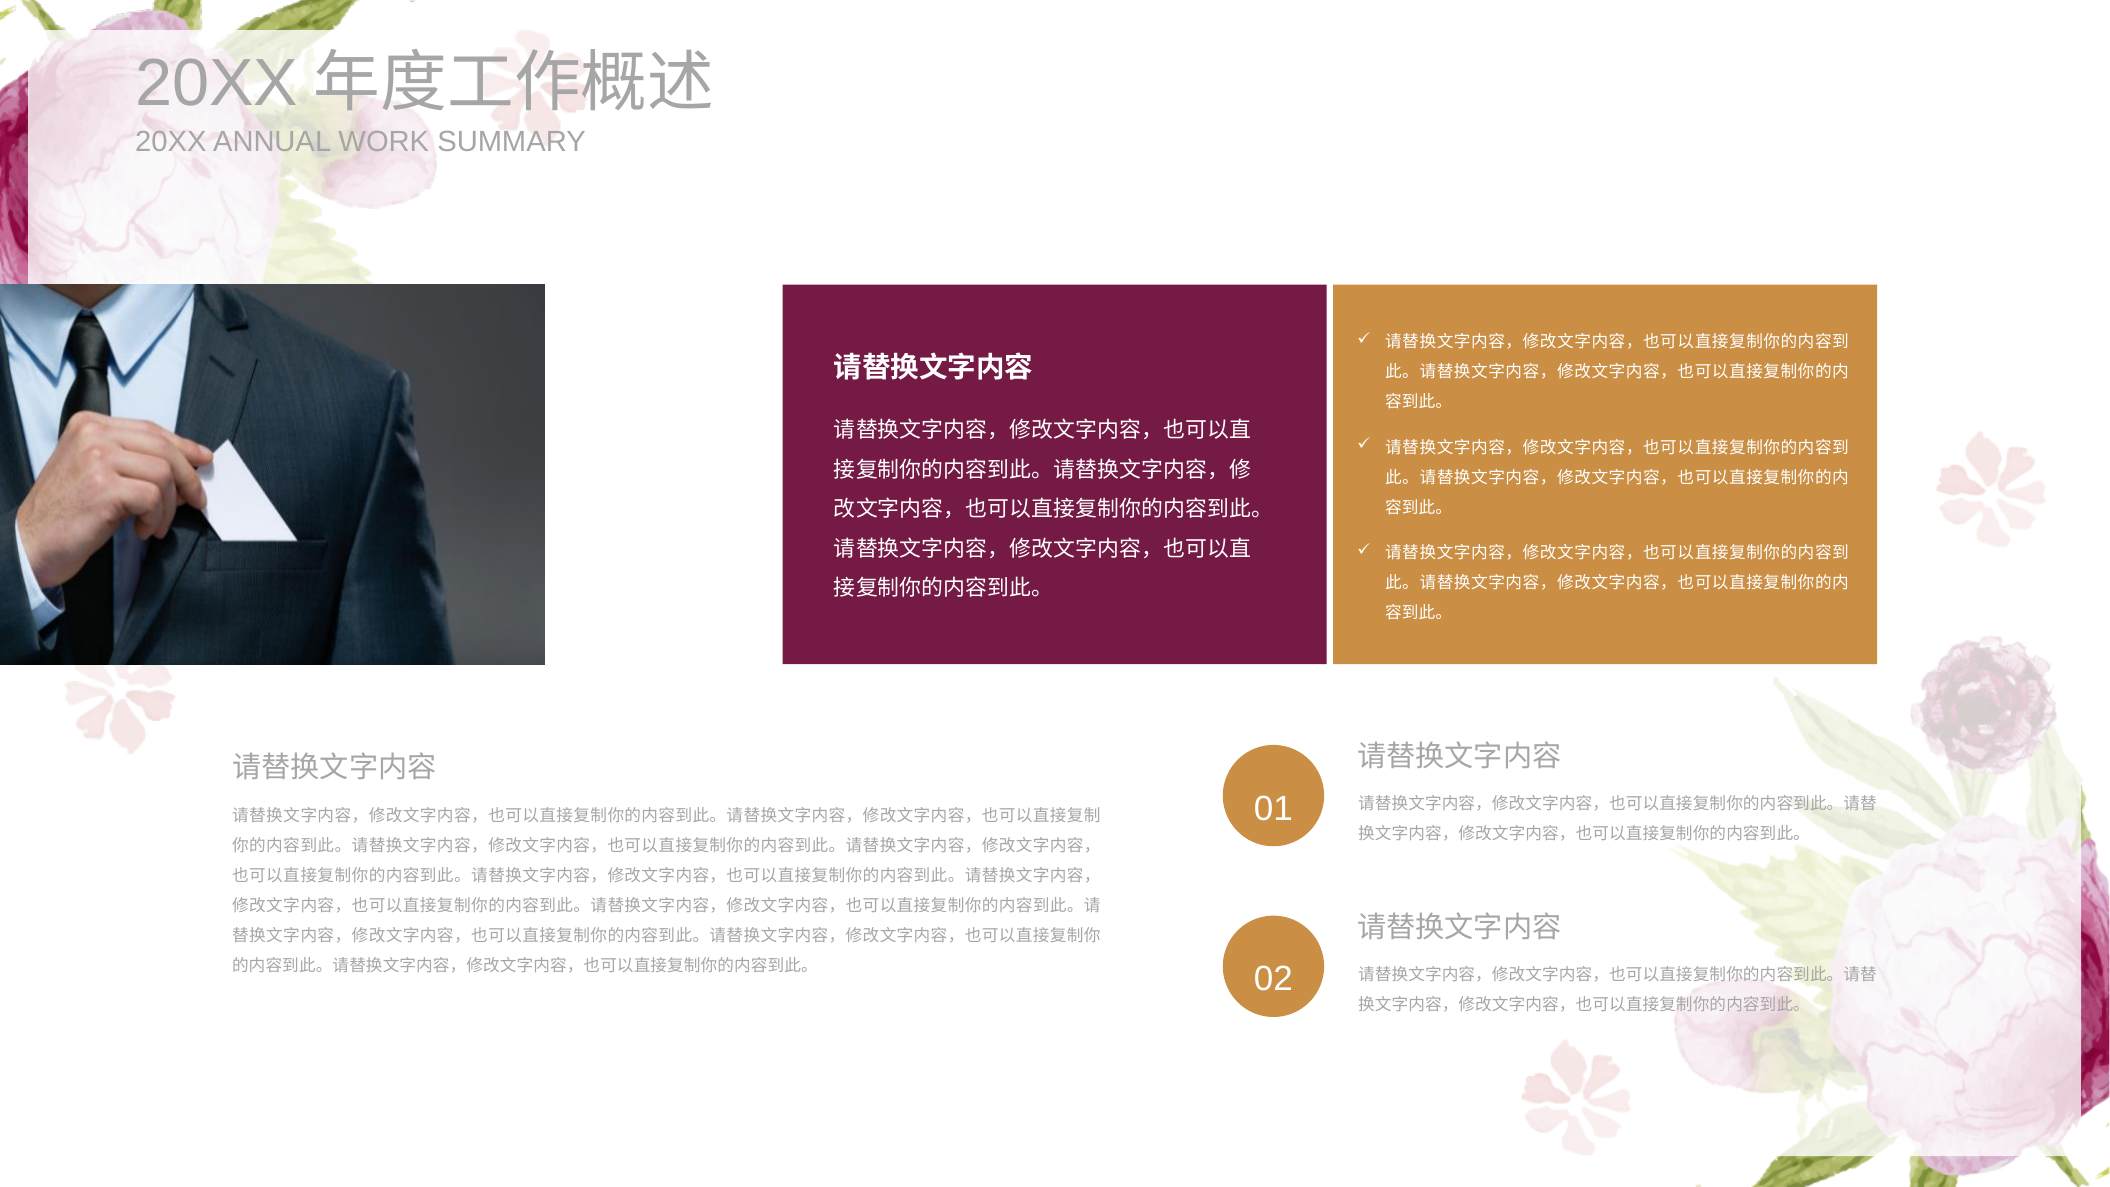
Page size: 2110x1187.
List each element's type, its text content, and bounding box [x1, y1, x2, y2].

text_box [782, 284, 1328, 665]
text_box 请替换文字内容 [833, 349, 1274, 384]
text_box 02 [1221, 914, 1326, 1019]
text_box 20XX ANNUAL WORK SUMMARY [135, 122, 596, 158]
text_box 请替换文字内容 [1357, 907, 1762, 943]
text_box 请替换文字内容，修改文字内容，也可以直接复制你的内容到此。请替换文字内容，修改文字内容，也可以直接复制你的内容到此。 [1358, 953, 1878, 1014]
text_box [1332, 284, 1878, 665]
picture [0, 0, 2110, 1187]
text_box 20XX年度工作概述 [135, 38, 783, 119]
text_box 请替换文字内容，修改文字内容，也可以直接复制你的内容到此。请替换文字内容，修改文字内容，也可以直接复制你的内容到此。 [1358, 783, 1878, 844]
text_box 请替换文字内容，修改文字内容，也可以直接复制你的内容到此。请替换文字内容，修改文字内容，也可以直接复制你的内容到此。请替换文字内容，修改文字内容，也可以直接复制你的内容到此。 [833, 402, 1274, 601]
text_box 请替换文字内容 [1357, 737, 1762, 773]
text_box 请替换文字内容，修改文字内容，也可以直接复制你的内容到此。请替换文字内容，修改文字内容，也可以直接复制你的内容到此。请替换文字内容，修改文字内容，也可以直接复制你的内容到此。请替换文字内容，修改文字内容，也可以直接复制你的内容到此。请替换文字内容，修改文字内容，也可以直接复制你的内容到此。请替换文字内容，修改文字内容，也可以直接复制你的内容到此。请替换文字内容，修改文字内容，也可以直接复制你的内容到此。请替换文字内容，修改文字内容，也可以直接复制你的内容到此。请替换文字内容，修改文字内容，也可以直接复制你的内容到此。请替换文字内容，修改文字内容，也可以直接复制你的内容到此。 [232, 795, 1102, 975]
text_box 01 [1221, 743, 1326, 848]
text_box 请替换文字内容 [232, 730, 1007, 784]
text_box 请替换文字内容，修改文字内容，也可以直接复制你的内容到此。请替换文字内容，修改文字内容，也可以直接复制你的内容到此。 请替换文字内容，修改文字内容，也可以直接复制你的内容到此。请替换文字内容，修改文字内容，也可以直接复制你的内容到此。 请替换文字内容，修改文字内容，也可以直接复制你的内容到此。请替换文字内容，修改文字内容，也可以直接复制你的内容到此。 [1357, 321, 1850, 623]
